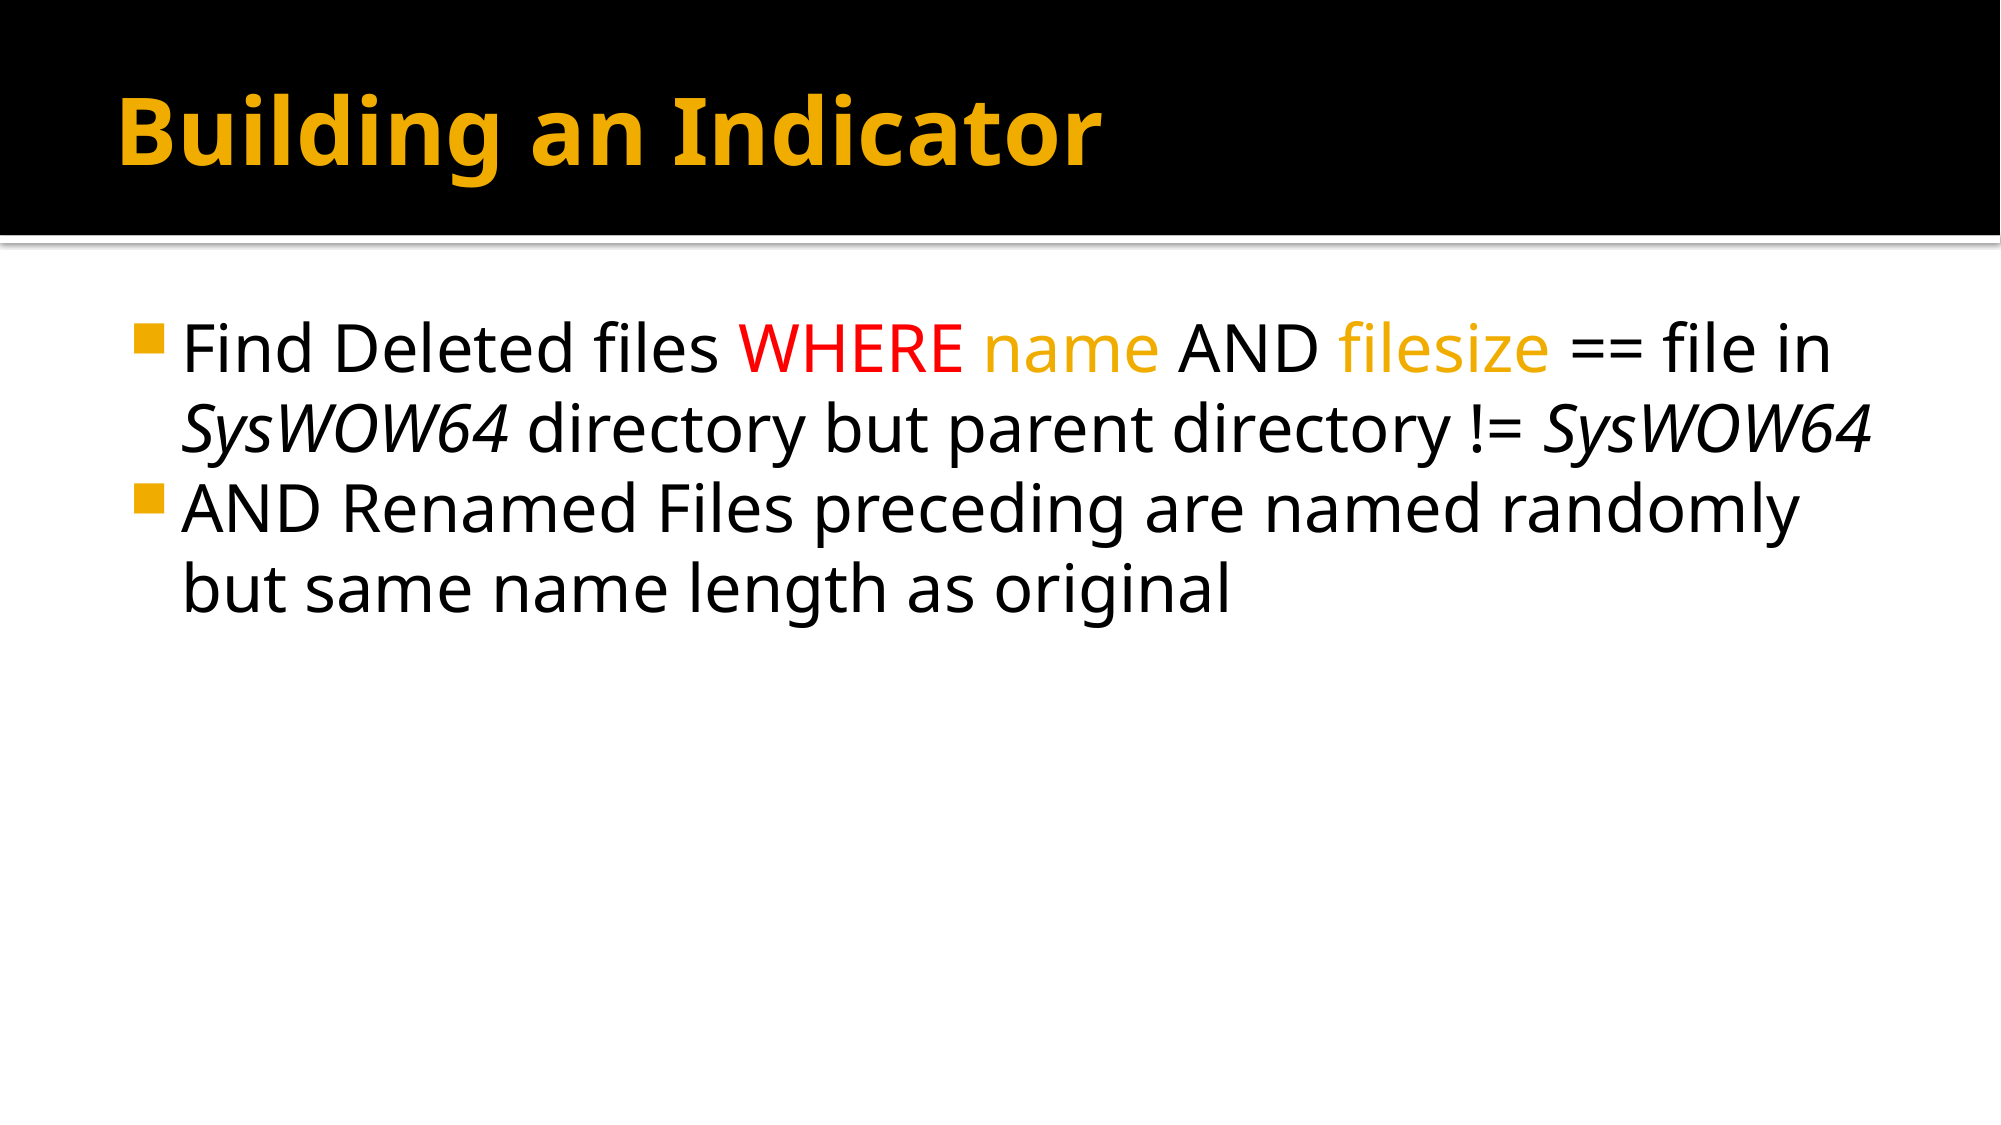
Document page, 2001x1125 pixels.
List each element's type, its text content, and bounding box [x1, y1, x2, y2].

title Building an Indicator [99, 25, 1900, 231]
list Find Deleted files WHERE name AND filesize == file in SysWOW64 directory but parent directory != SysWOW64 AND Renamed Files preceding are named randomly but same name length as original [99, 291, 1900, 1050]
